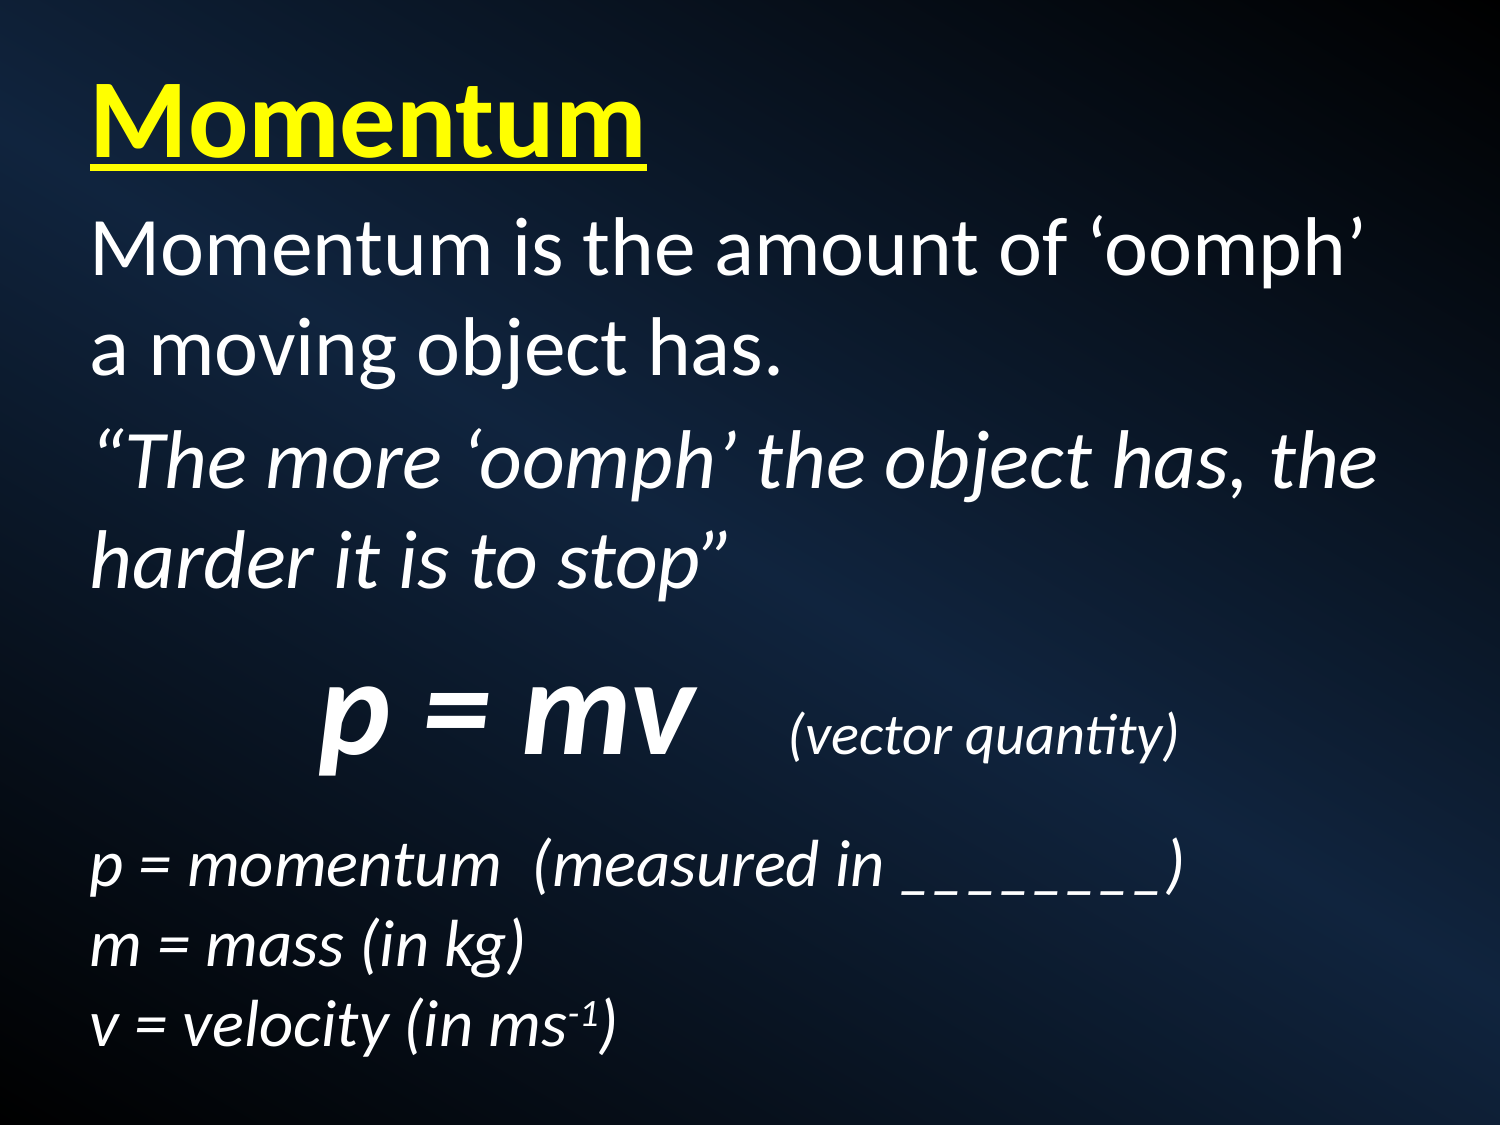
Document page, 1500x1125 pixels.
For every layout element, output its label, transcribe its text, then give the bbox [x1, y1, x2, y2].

text_box Momentum Momentum is the amount of ‘oomph’ a moving object has. “The more ‘oomph’ the object has, the harder it is to stop” p = mv (vector quantity) p = momentum (measured in ________) m = mass (in kg) v = velocity (in ms-1) [74, 37, 1425, 1067]
